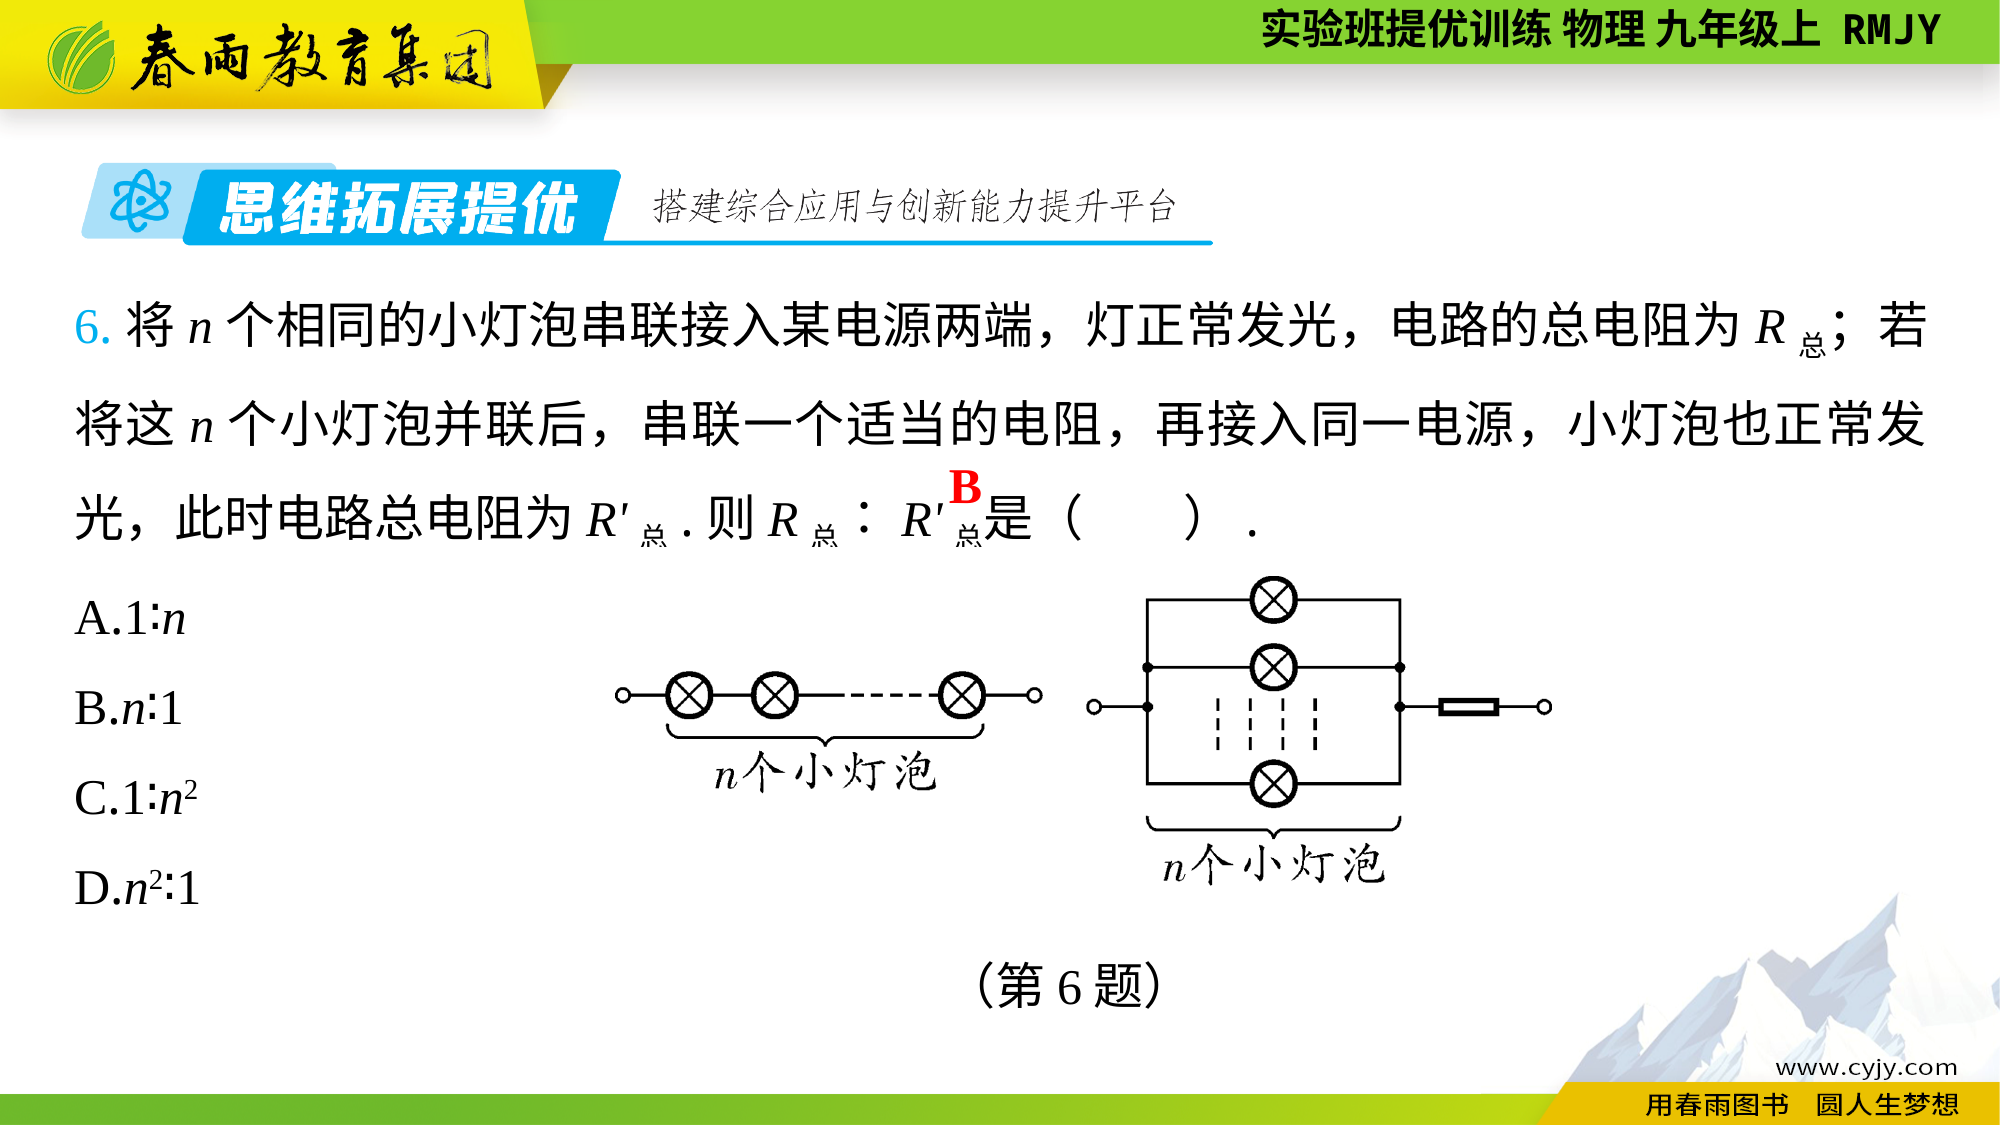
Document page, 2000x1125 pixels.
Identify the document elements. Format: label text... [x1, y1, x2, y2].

list 6.将n个相同的小灯泡串联接入某电源两端，灯正常发光，电路的总电阻为R总；若将这n个小灯泡并联后，串联一个适当的电阻，再接入同一电源，小灯泡也正常发光，此时电路总电阻为R'总.则R总∶R'总是（ ）. A.1∶n B.n∶1 C.1∶n2 D.n2∶1 [59, 252, 1944, 904]
text_box （第6题） [930, 916, 1209, 1022]
picture [0, 0, 2000, 1125]
text_box B [934, 445, 998, 521]
